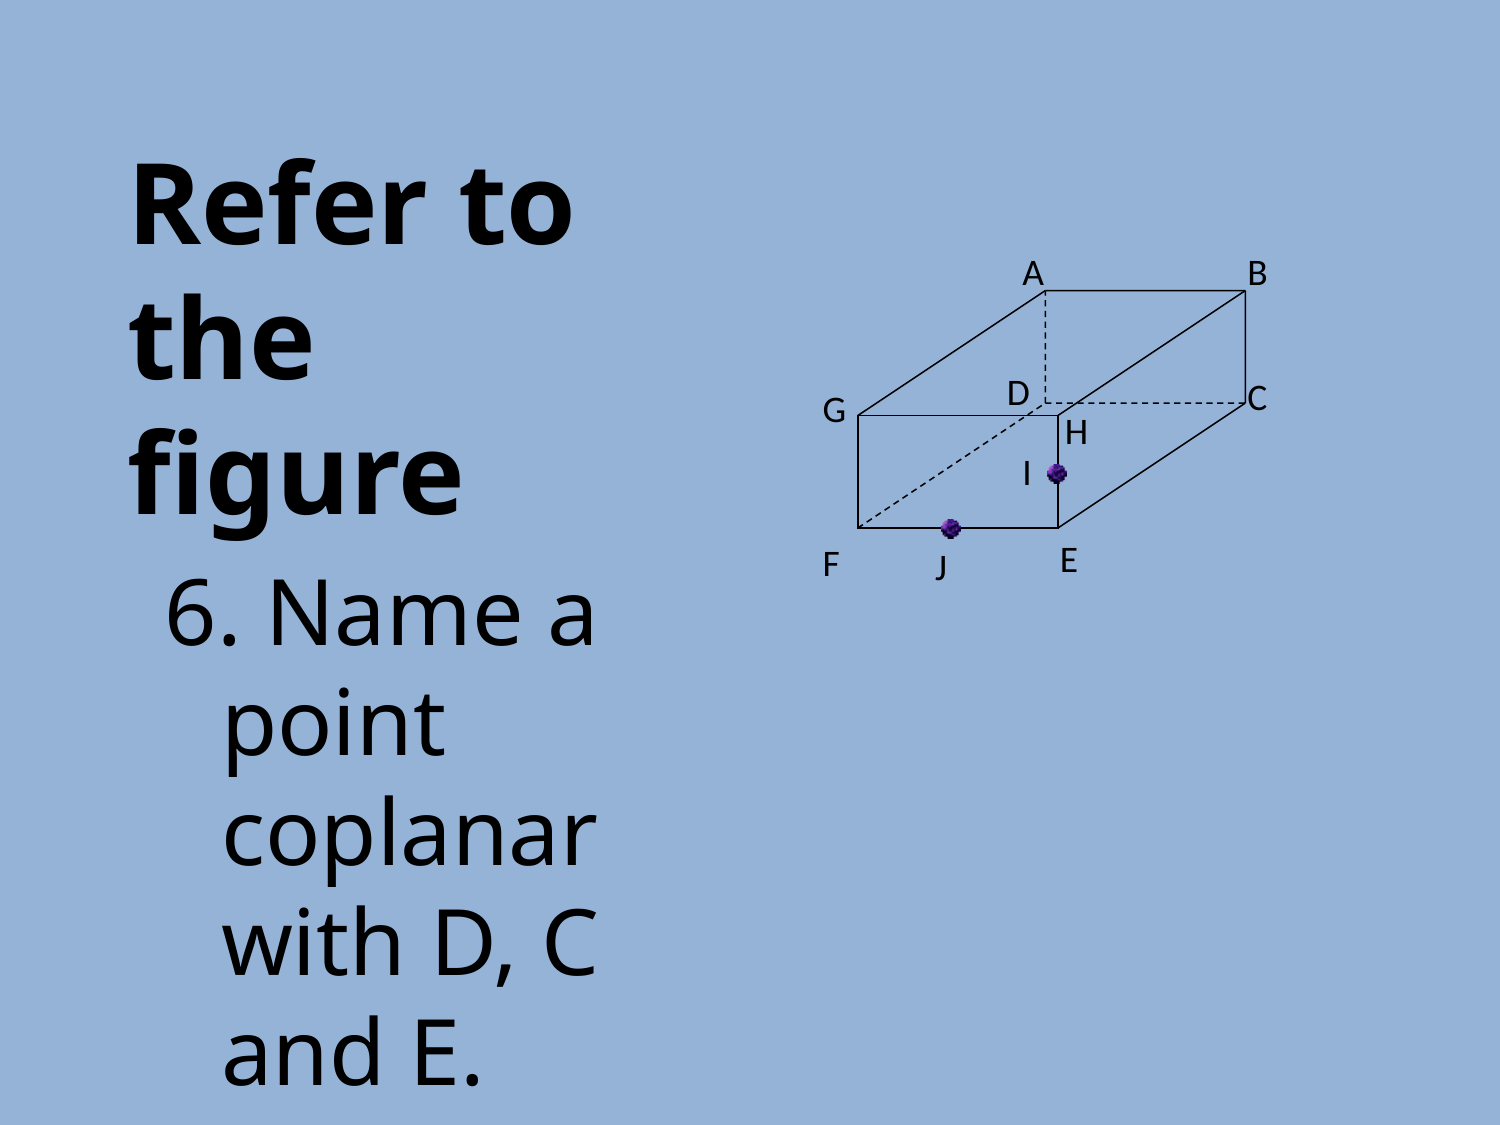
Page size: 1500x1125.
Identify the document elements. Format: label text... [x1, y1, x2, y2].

text_box [857, 415, 1058, 529]
text_box Refer to the figure [112, 124, 613, 545]
text_box D [992, 360, 1068, 421]
text_box B [1232, 240, 1308, 301]
text_box G [807, 378, 883, 438]
text_box J [920, 535, 996, 596]
text_box C [1232, 365, 1308, 426]
text_box H [1049, 399, 1125, 460]
text_box 6. Name a point coplanar with D, C and E. [150, 546, 800, 1111]
text_box I [1007, 440, 1083, 501]
picture [941, 519, 961, 539]
picture [1047, 464, 1067, 484]
text_box F [807, 531, 883, 591]
text_box E [1045, 528, 1121, 588]
text_box A [1007, 240, 1083, 301]
